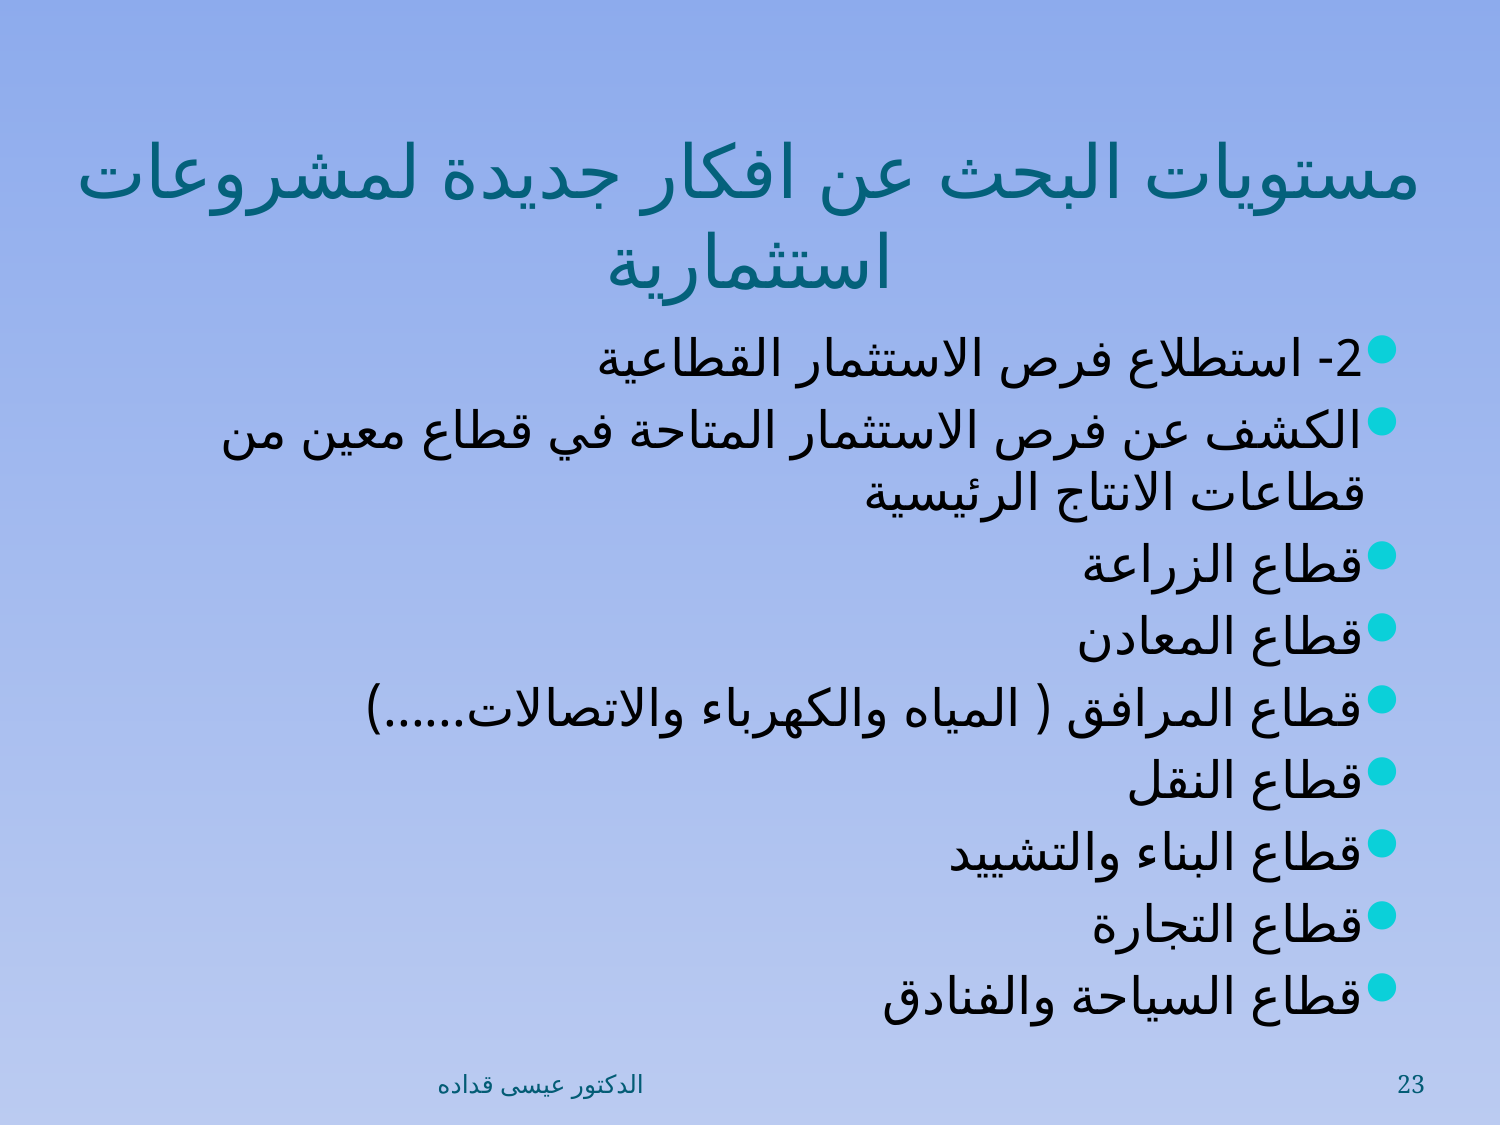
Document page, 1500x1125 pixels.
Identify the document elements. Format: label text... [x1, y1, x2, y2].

slide_number 23 [1299, 1042, 1425, 1103]
list 2- استطلاع فرص الاستثمار القطاعية الكشف عن فرص الاستثمار المتاحة في قطاع معين من قطاعات الانتاج الرئيسية قطاع الزراعة قطاع المعادن قطاع المرافق ( المياه والكهرباء والاتصالات......) قطاع النقل قطاع البناء والتشييد قطاع التجارة قطاع السياحة والفنادق [75, 317, 1425, 1038]
footer الدكتور عيسى قداده [437, 1042, 988, 1103]
title مستويات البحث عن افكار جديدة لمشروعات استثمارية [75, 115, 1425, 303]
